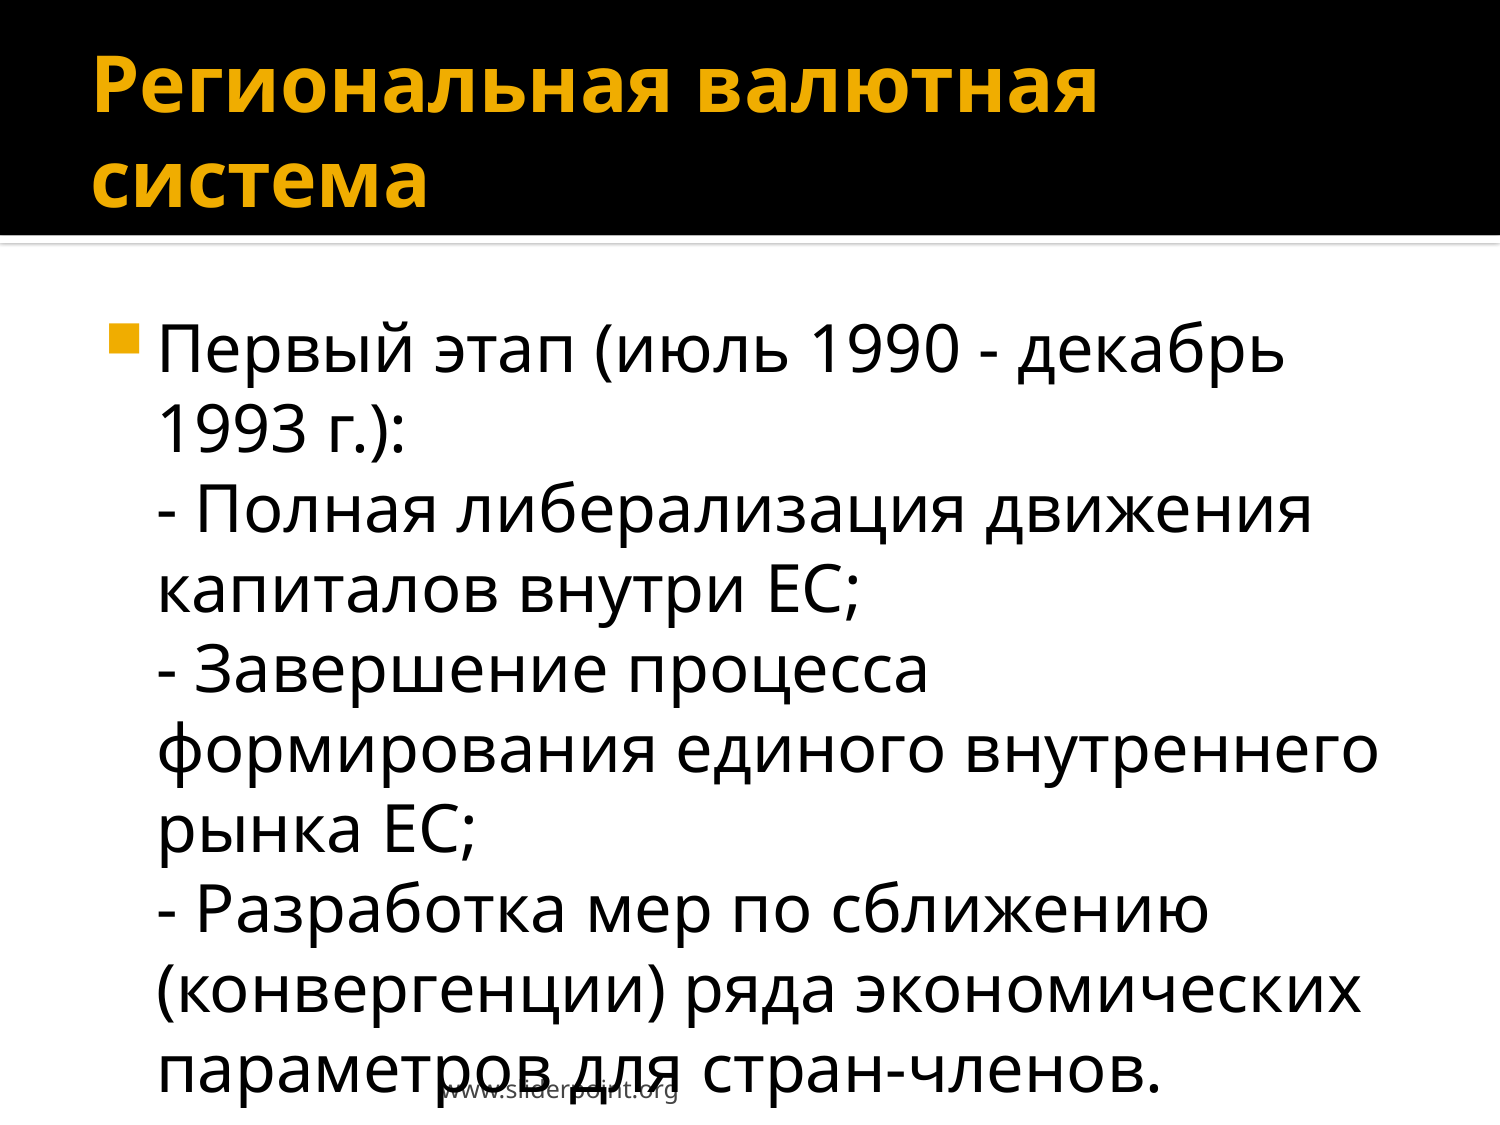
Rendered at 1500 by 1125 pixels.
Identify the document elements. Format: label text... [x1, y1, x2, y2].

title Региональная валютная система [75, 25, 1425, 231]
footer www.sliderpoint.org [433, 1062, 1337, 1108]
list Первый этап (июль 1990 - декабрь 1993 г.): - Полная либерализация движения капиталов внутри ЕС; - Завершение процесса формирования единого внутреннего рынка ЕС; - Разработка мер по сближению (конвергенции) ряда экономических параметров для стран-членов. [75, 291, 1425, 1050]
